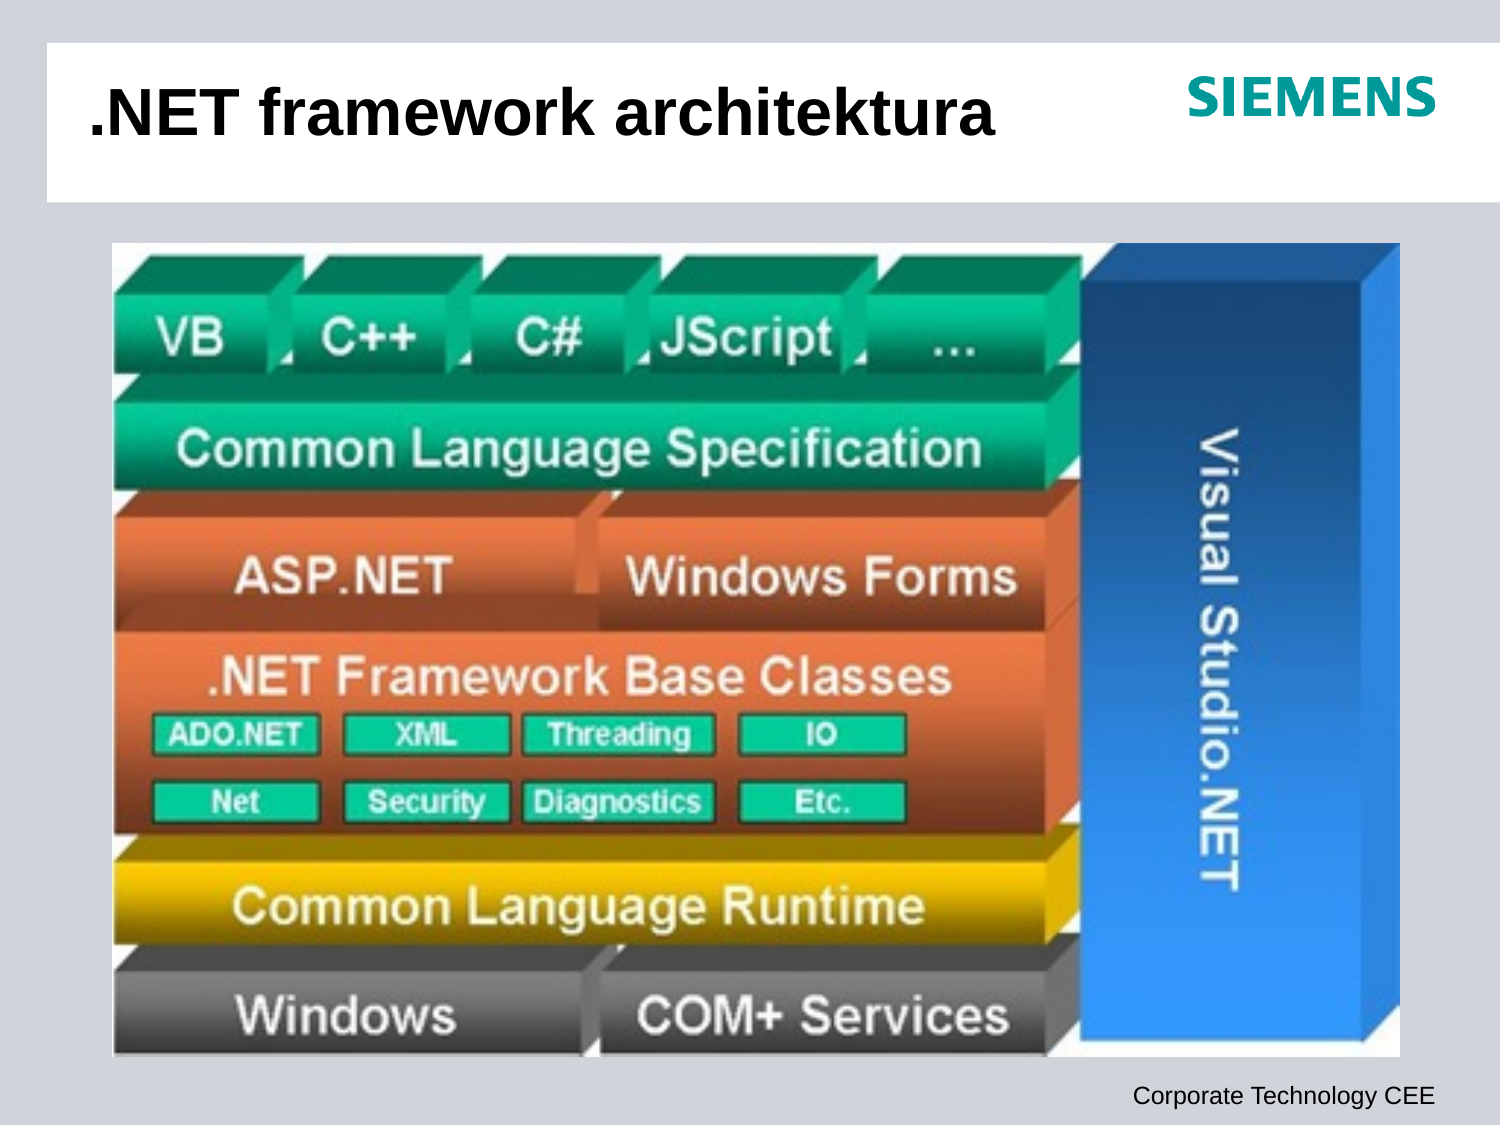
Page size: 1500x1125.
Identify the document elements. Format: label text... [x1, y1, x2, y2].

picture [111, 243, 1400, 1057]
title .NET framework architektura [88, 42, 1097, 176]
picture [1181, 69, 1444, 123]
